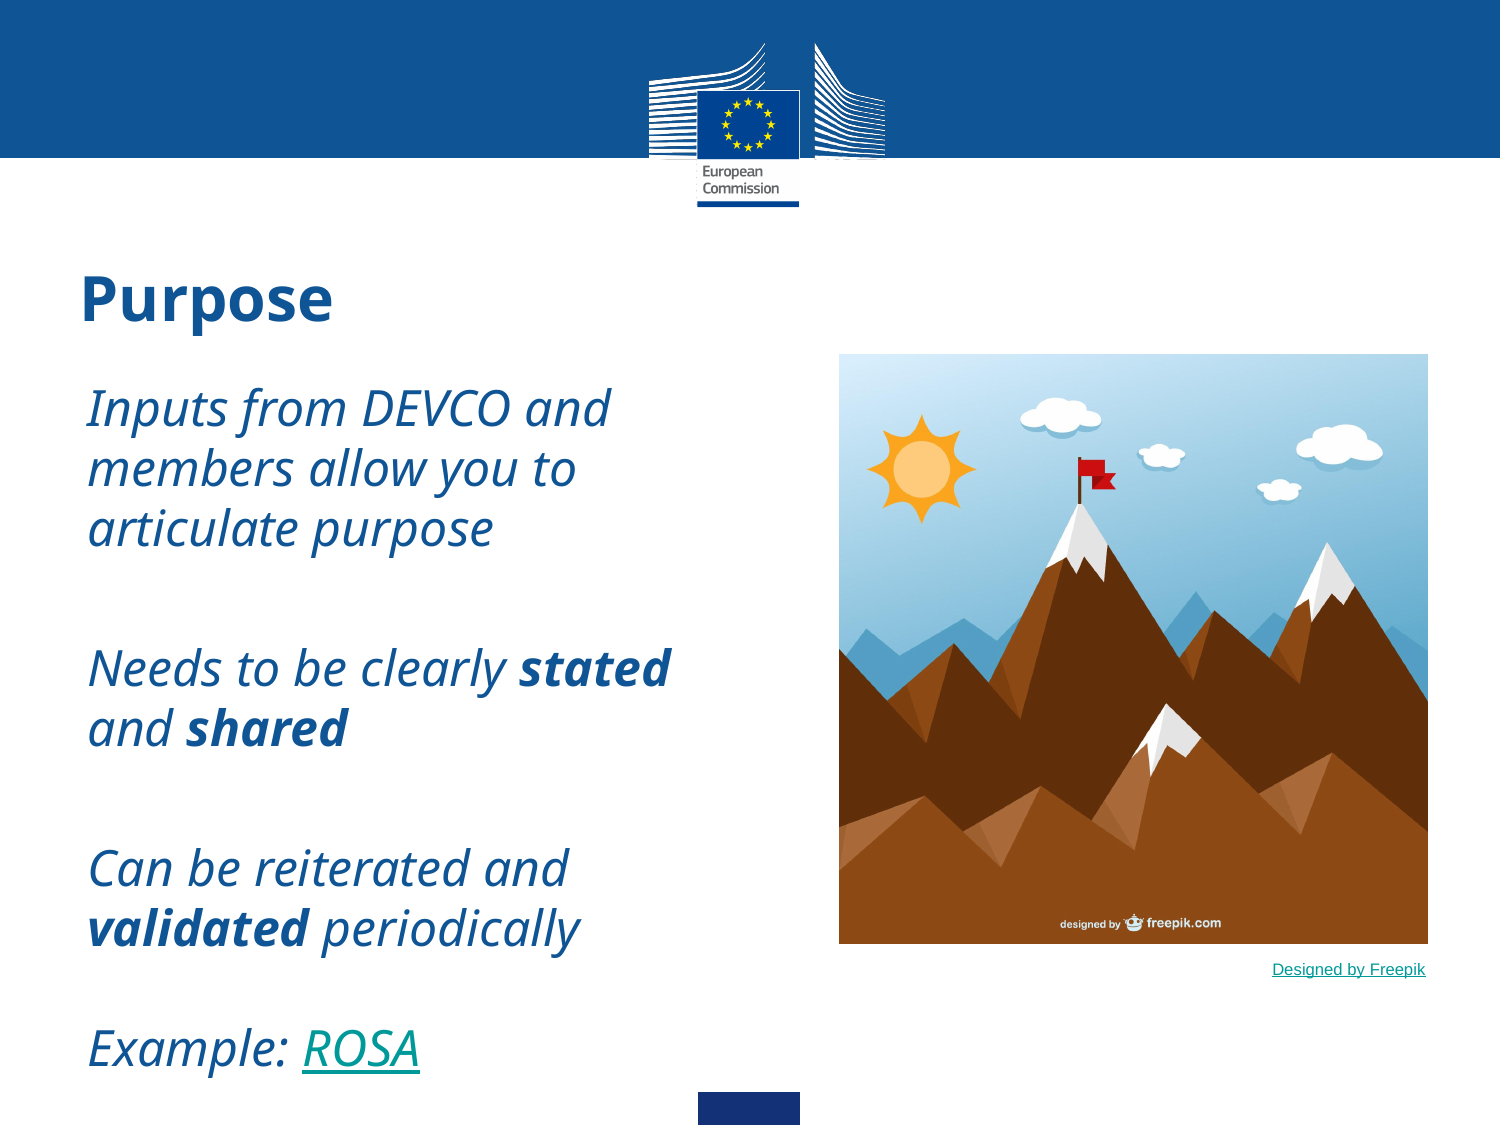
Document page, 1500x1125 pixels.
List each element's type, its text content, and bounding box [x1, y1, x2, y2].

picture [649, 42, 885, 208]
picture [839, 354, 1428, 944]
text_box Designed by Freepik [1257, 934, 1456, 1003]
title Purpose [64, 219, 1415, 374]
list Inputs from DEVCO and members allow you to articulate purpose Needs to be clearly stated and shared Can be reiterated and validated periodically Example: ROSA [16, 369, 778, 984]
